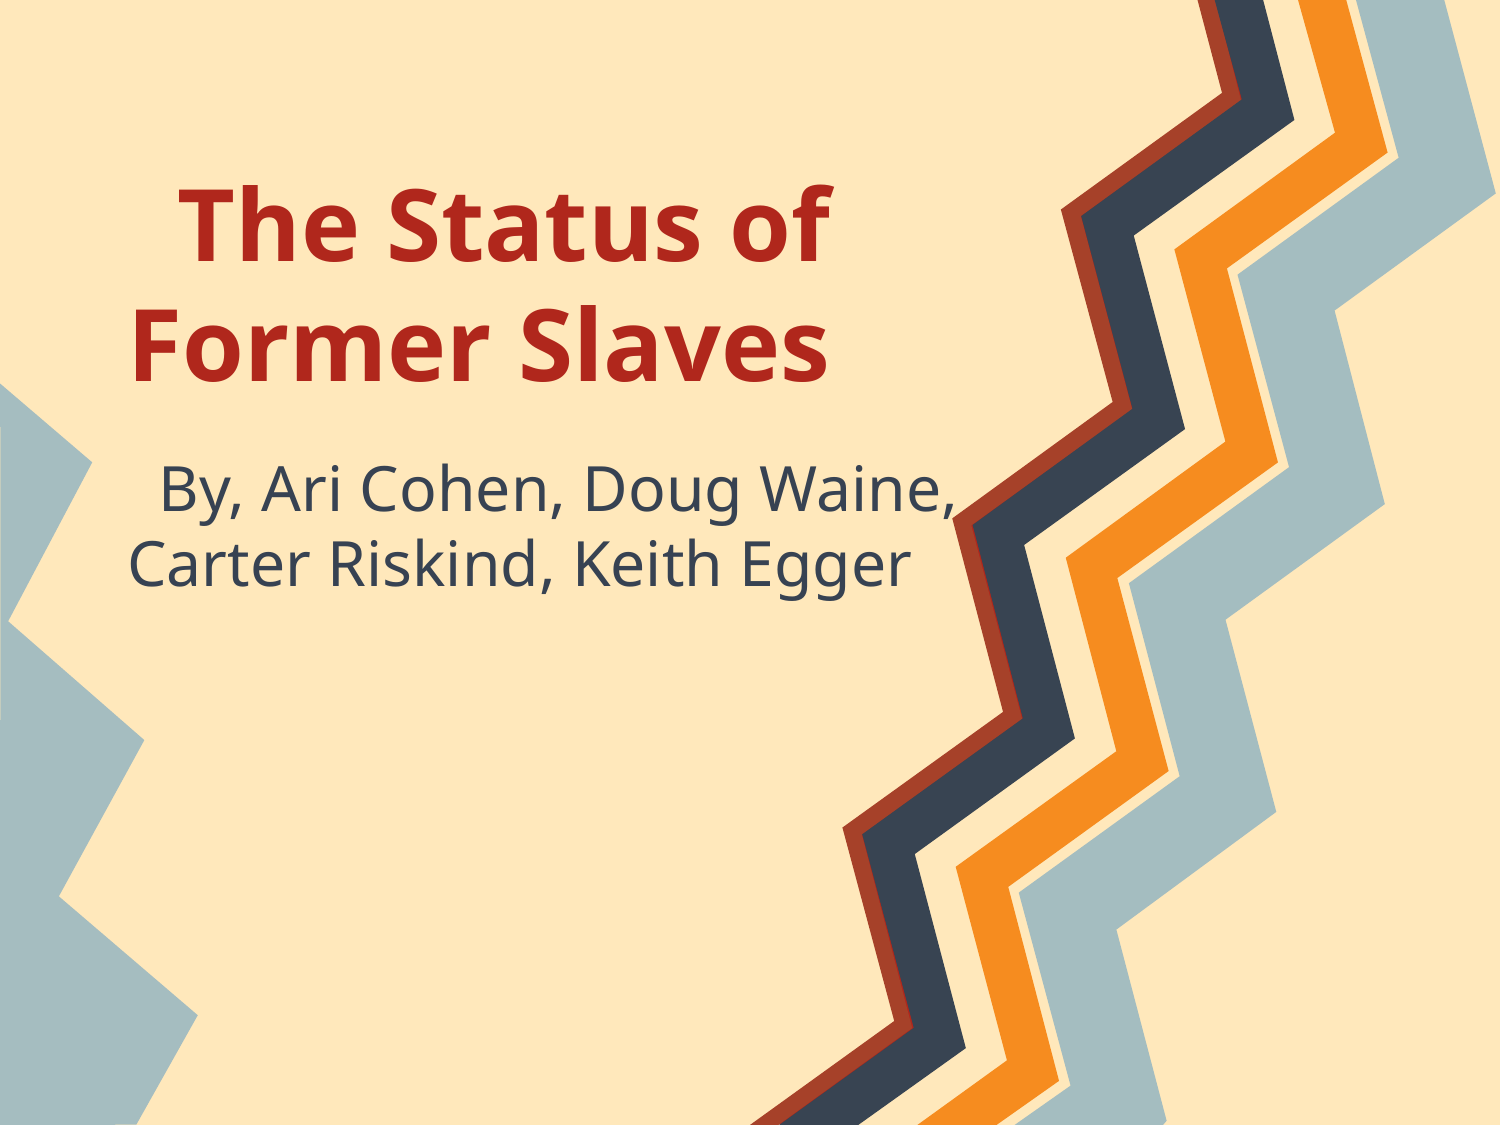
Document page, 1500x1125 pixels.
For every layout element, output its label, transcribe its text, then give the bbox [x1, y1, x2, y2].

title The Status of Former Slaves [112, 163, 976, 417]
subtitle By, Ari Cohen, Doug Waine, Carter Riskind, Keith Egger [112, 434, 976, 604]
